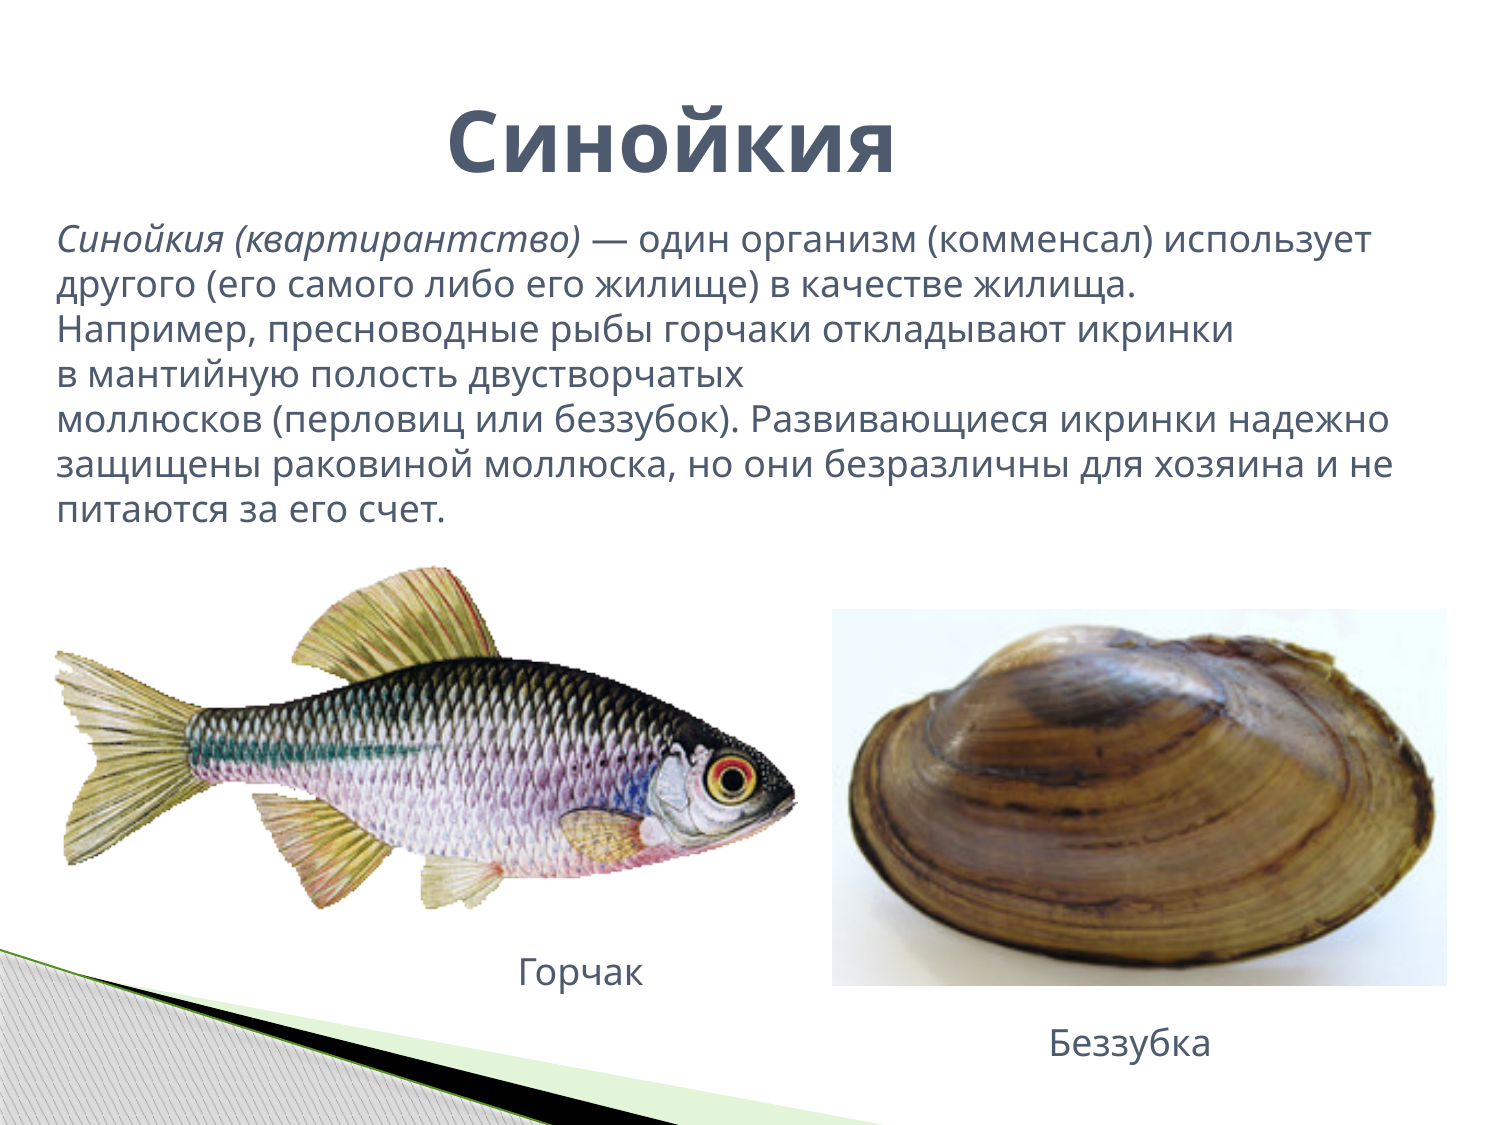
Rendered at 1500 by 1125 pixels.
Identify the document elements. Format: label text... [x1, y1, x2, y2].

text_box Синойкия (квартирантство) — один организм (комменсал) использует другого (его самого либо его жилище) в качестве жилища. Например, пресноводные рыбы горчаки откладывают икринки в мантийную полость двустворчатых моллюсков (перловиц или беззубок). Развивающиеся икринки надежно защищены раковиной моллюска, но они безразличны для хозяина и не питаются за его счет. [41, 208, 1447, 583]
title Синойкия [75, 45, 1425, 208]
picture [832, 609, 1448, 986]
text_box Беззубка [1033, 1011, 1227, 1072]
text_box Горчак [502, 967, 659, 1001]
picture [52, 514, 798, 956]
